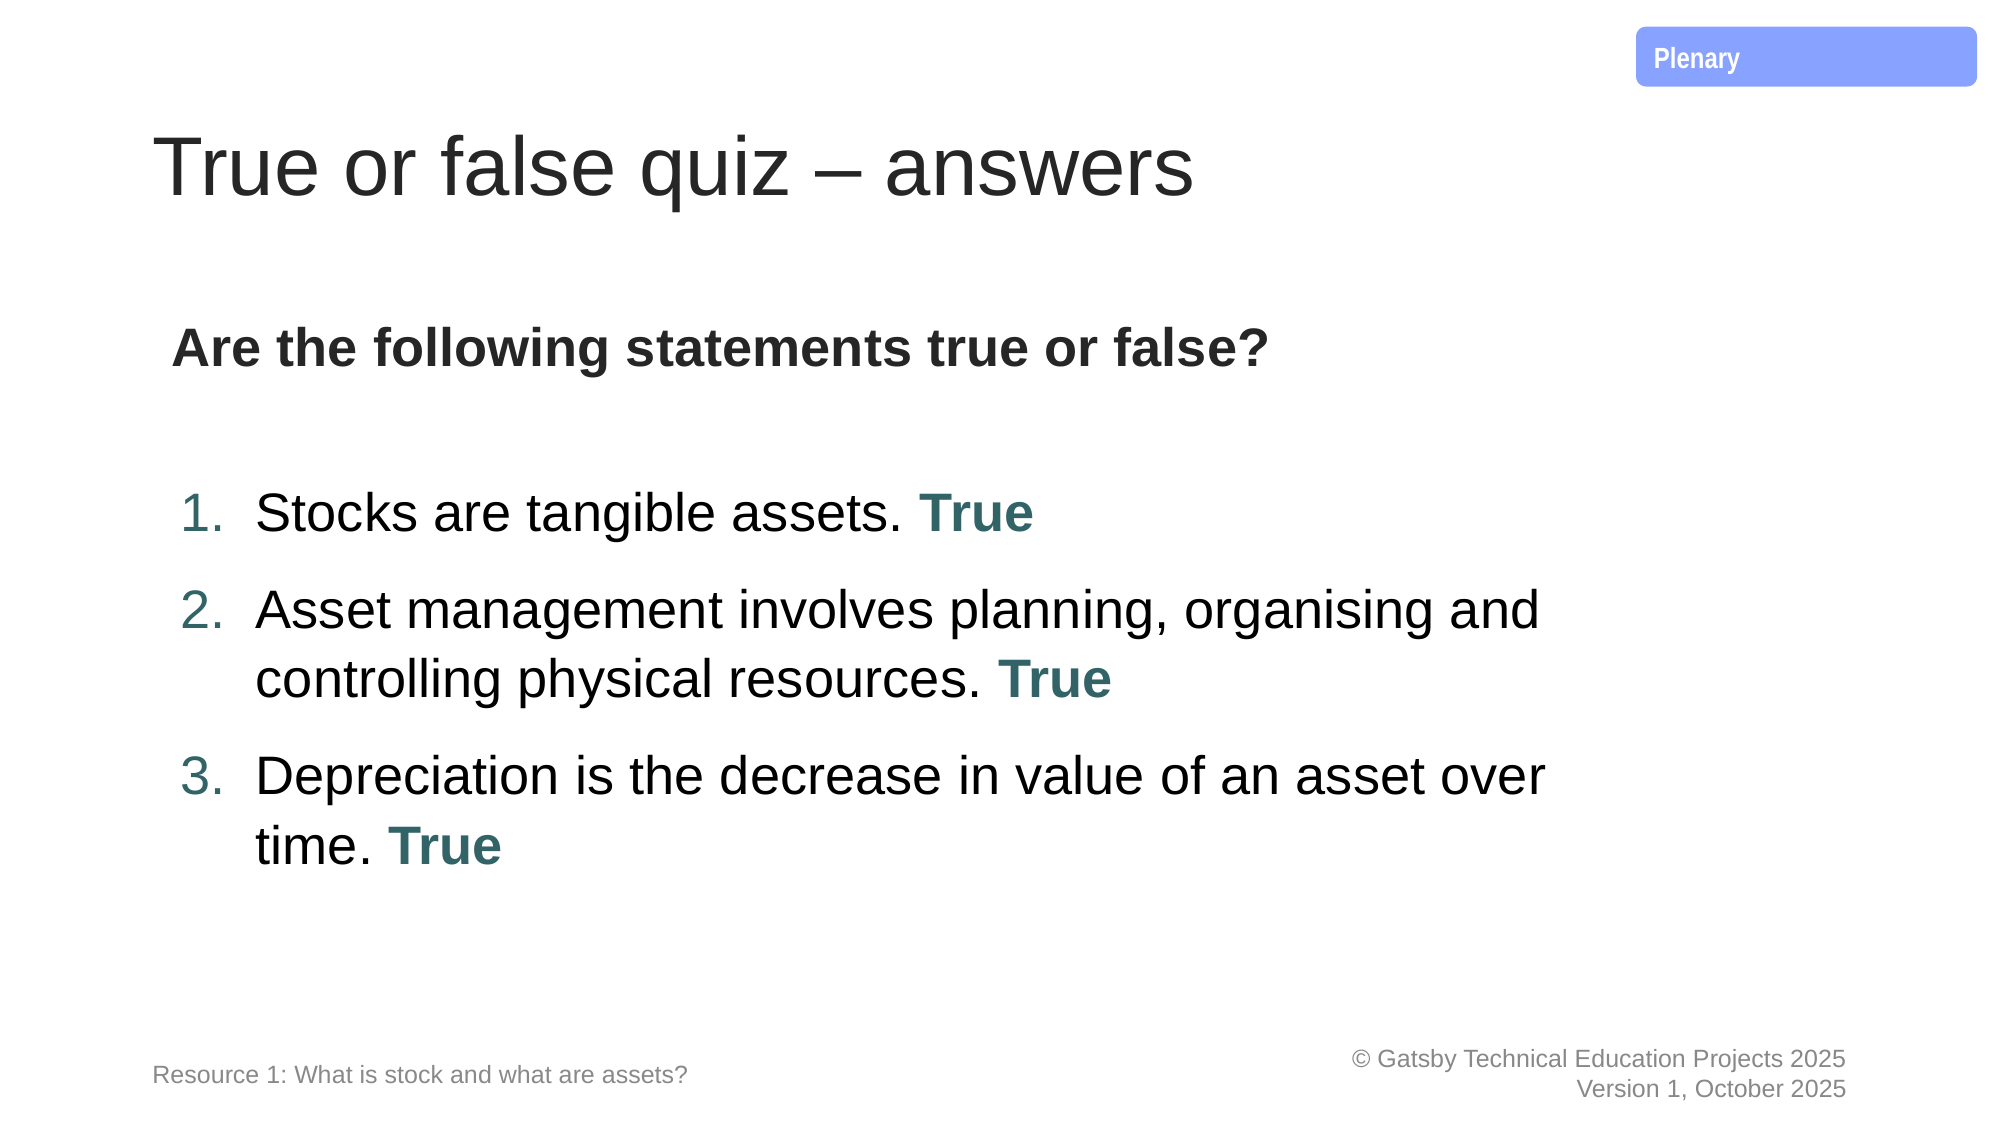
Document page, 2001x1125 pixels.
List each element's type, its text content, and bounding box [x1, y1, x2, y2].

list Are the following statements true or false? Stocks are tangible assets. True Asset management involves planning, organising and controlling physical resources. True Depreciation is the decrease in value of an asset over time. True [137, 299, 1637, 1014]
text_box Plenary [1636, 26, 1978, 87]
title True or false quiz – answers [137, 59, 1863, 278]
list Resource 1: What is stock and what are assets? [137, 1042, 829, 1103]
